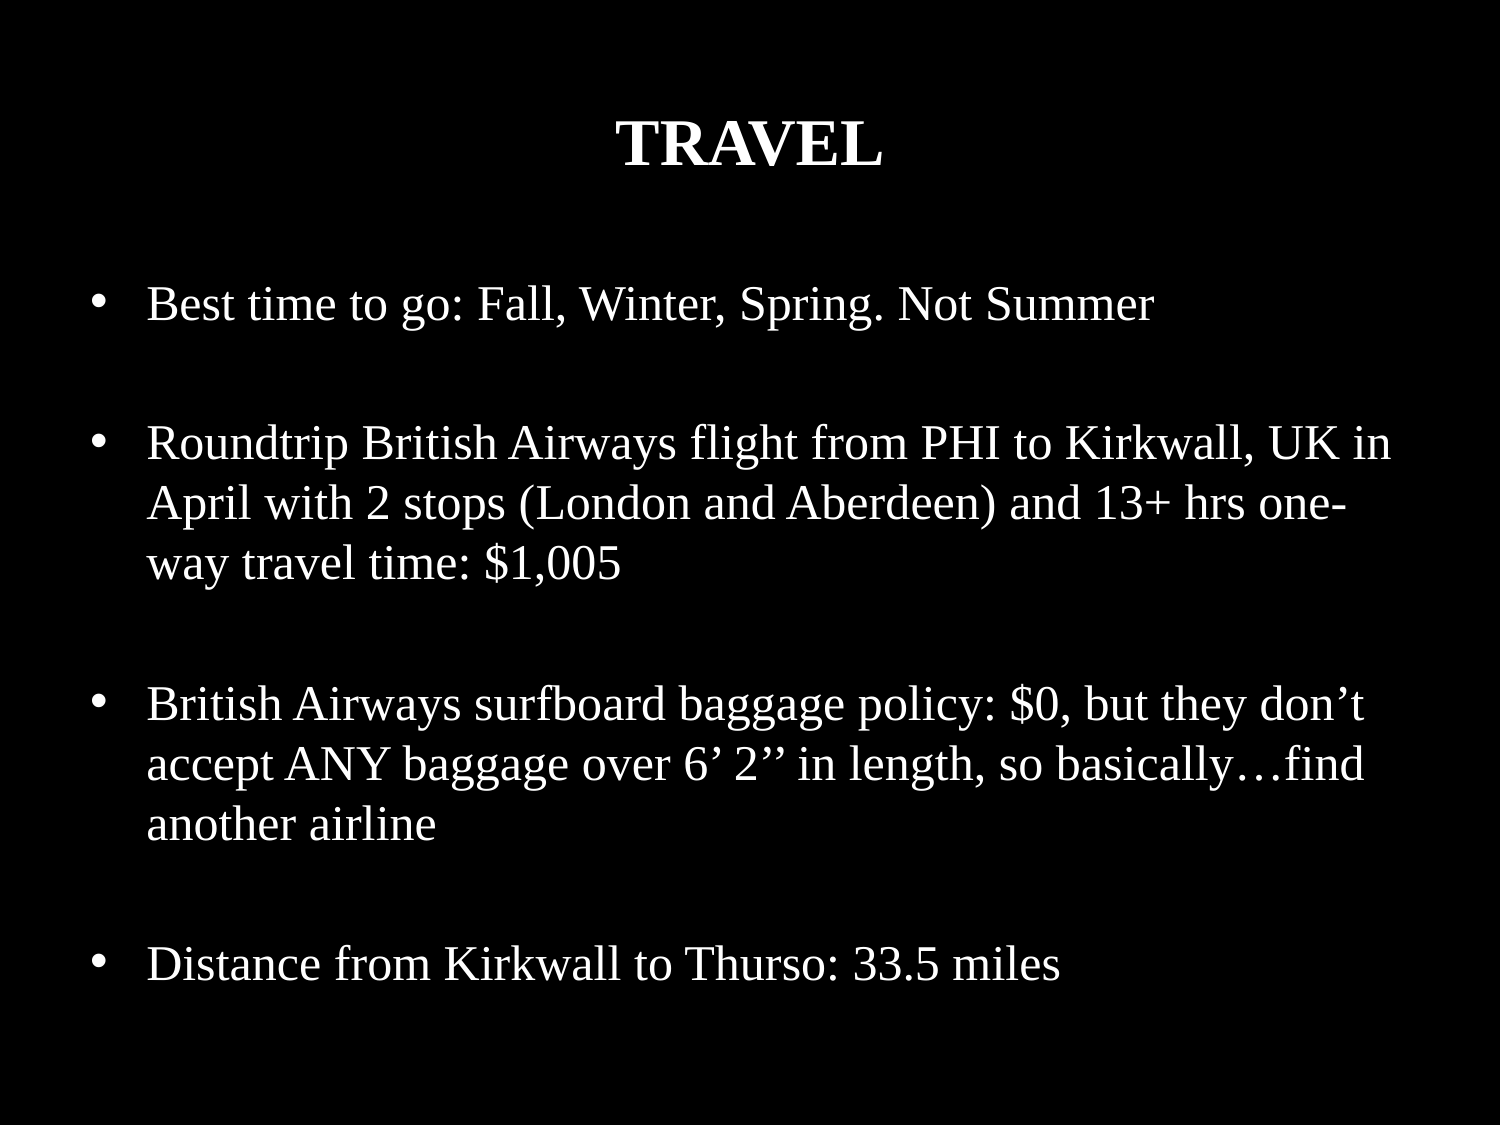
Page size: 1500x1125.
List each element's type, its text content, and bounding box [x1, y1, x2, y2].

list Best time to go: Fall, Winter, Spring. Not Summer Roundtrip British Airways flight from PHI to Kirkwall, UK in April with 2 stops (London and Aberdeen) and 13+ hrs one-way travel time: $1,005 British Airways surfboard baggage policy: $0, but they don’t accept ANY baggage over 6’ 2’’ in length, so basically…find another airline Distance from Kirkwall to Thurso: 33.5 miles [75, 262, 1425, 1005]
title TRAVEL [75, 45, 1425, 233]
